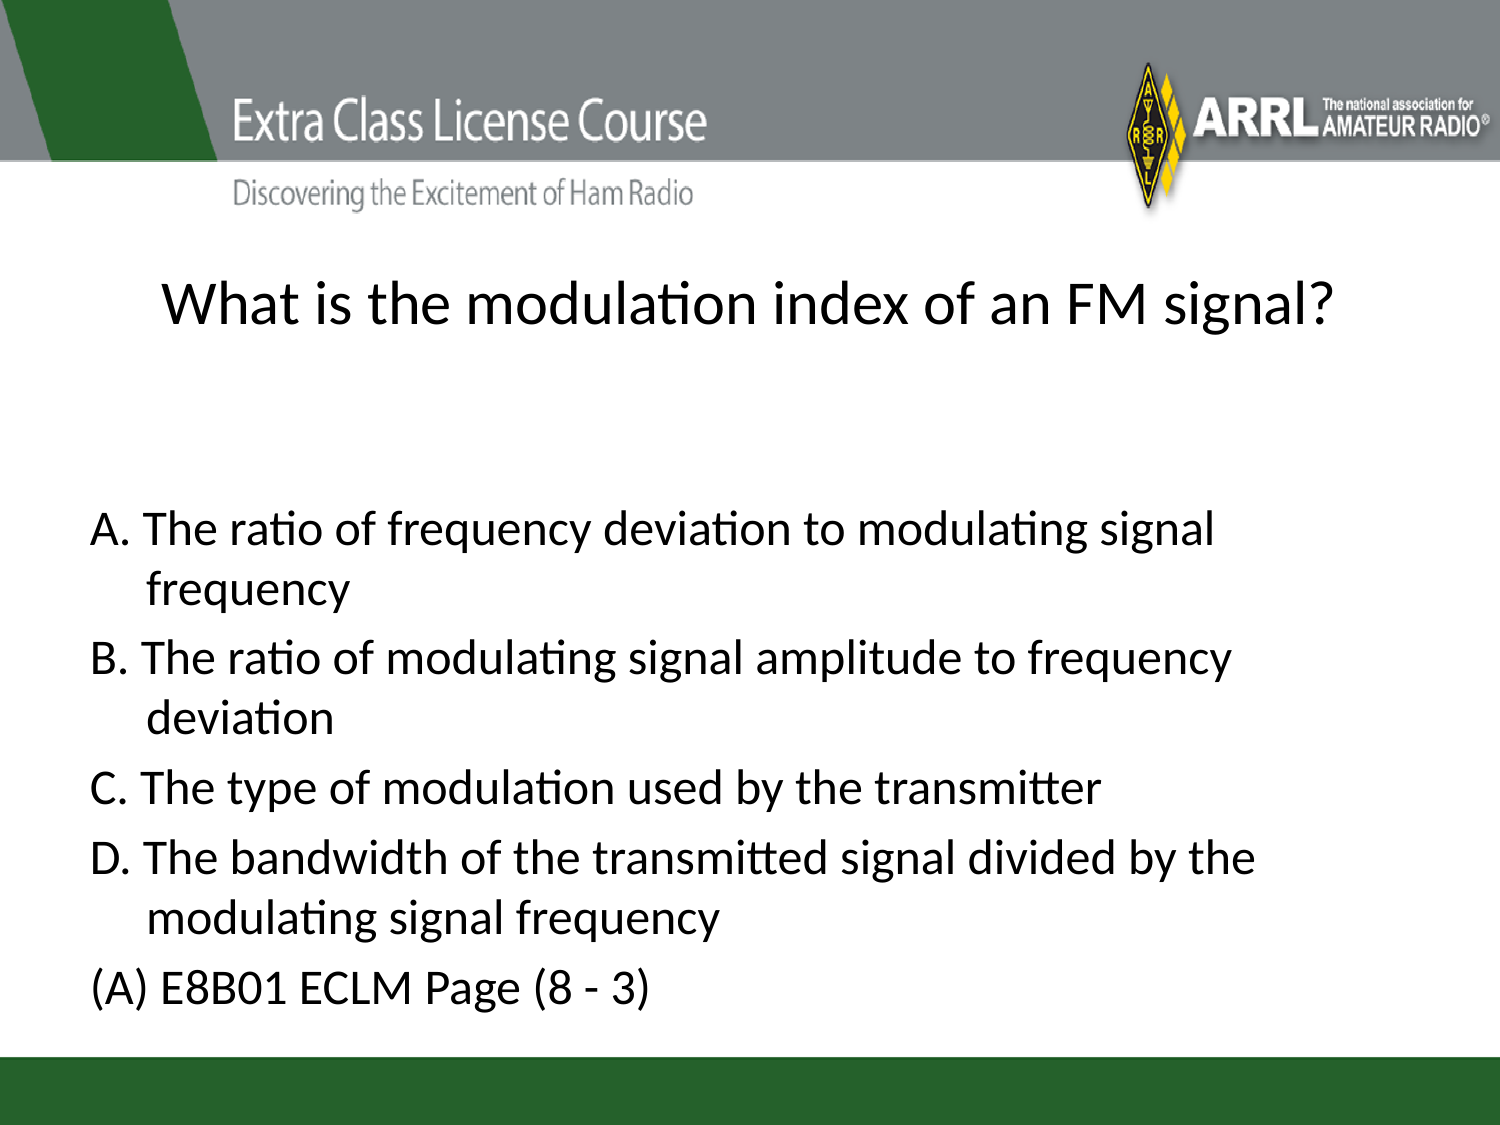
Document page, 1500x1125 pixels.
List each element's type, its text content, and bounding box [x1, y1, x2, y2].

list A. The ratio of frequency deviation to modulating signal frequency B. The ratio of modulating signal amplitude to frequency deviation C. The type of modulation used by the transmitter D. The bandwidth of the transmitted signal divided by the modulating signal frequency (A) E8B01 ECLM Page (8 - 3) [75, 487, 1425, 1005]
title What is the modulation index of an FM signal? [75, 254, 1425, 435]
picture [0, 0, 1500, 1125]
